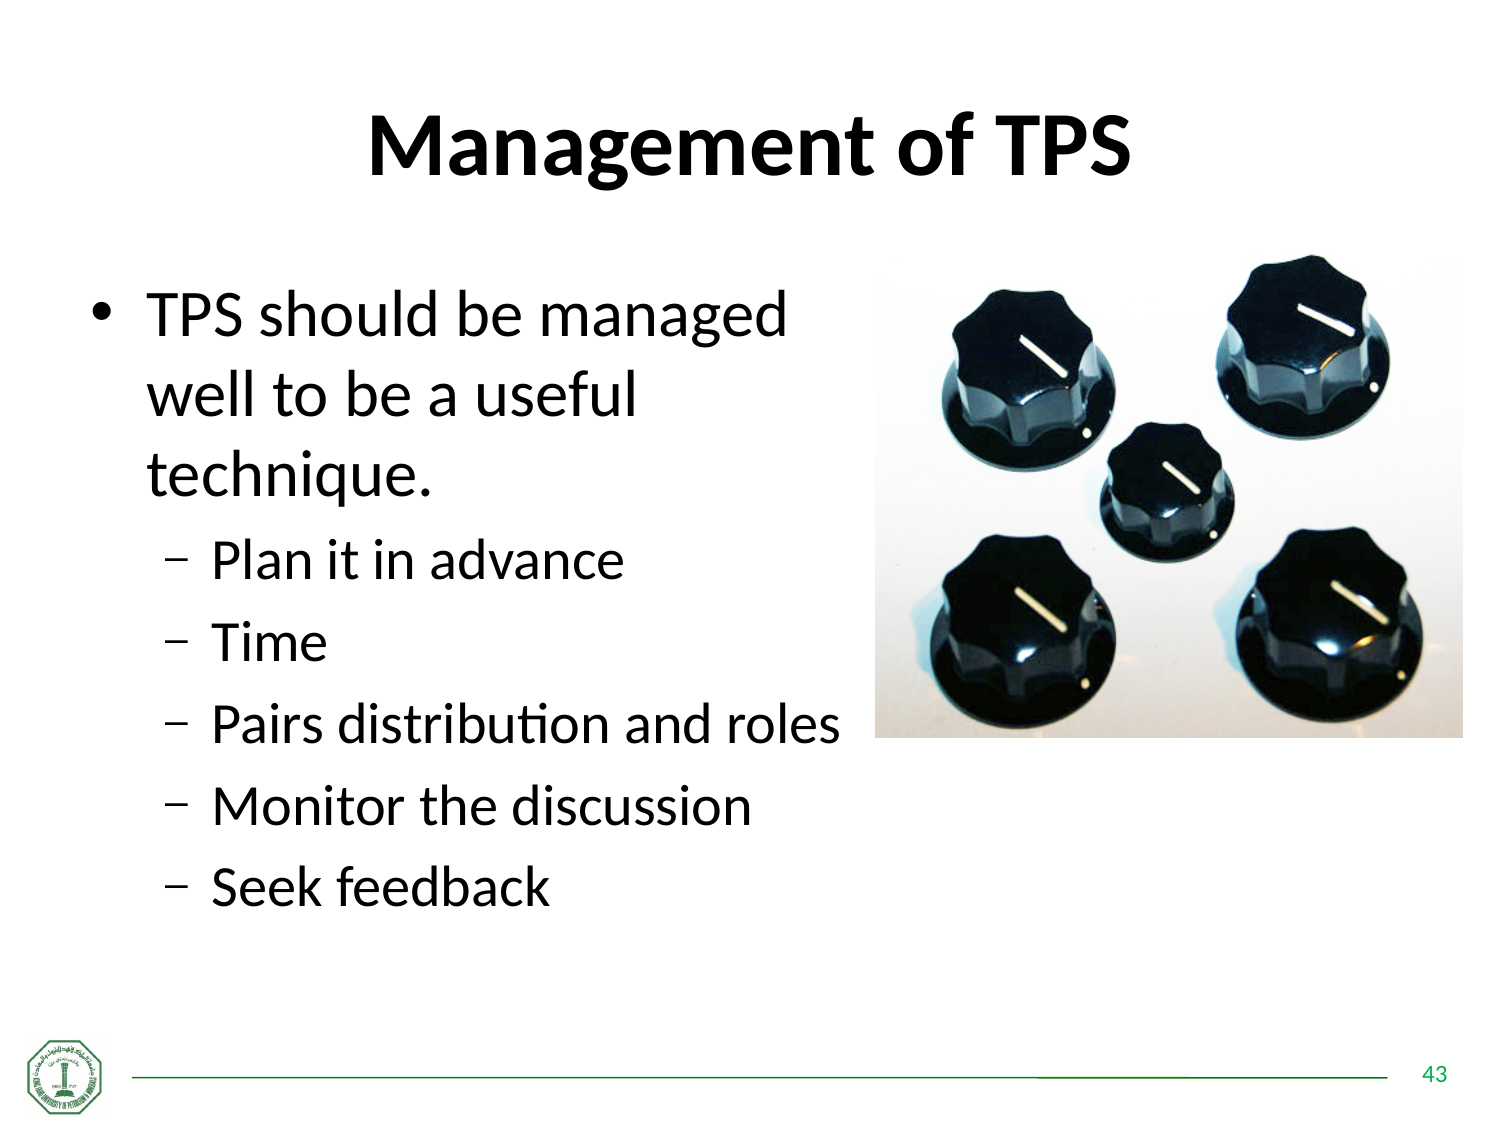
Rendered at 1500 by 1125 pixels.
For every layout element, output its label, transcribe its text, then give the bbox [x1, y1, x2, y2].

list TPS should be managed well to be a useful technique. Plan it in advance Time Pairs distribution and roles Monitor the discussion Seek feedback [75, 262, 888, 1005]
picture [25, 1038, 110, 1117]
slide_number 43 [1387, 1042, 1463, 1103]
picture [874, 251, 1463, 738]
title Management of TPS [75, 45, 1425, 233]
